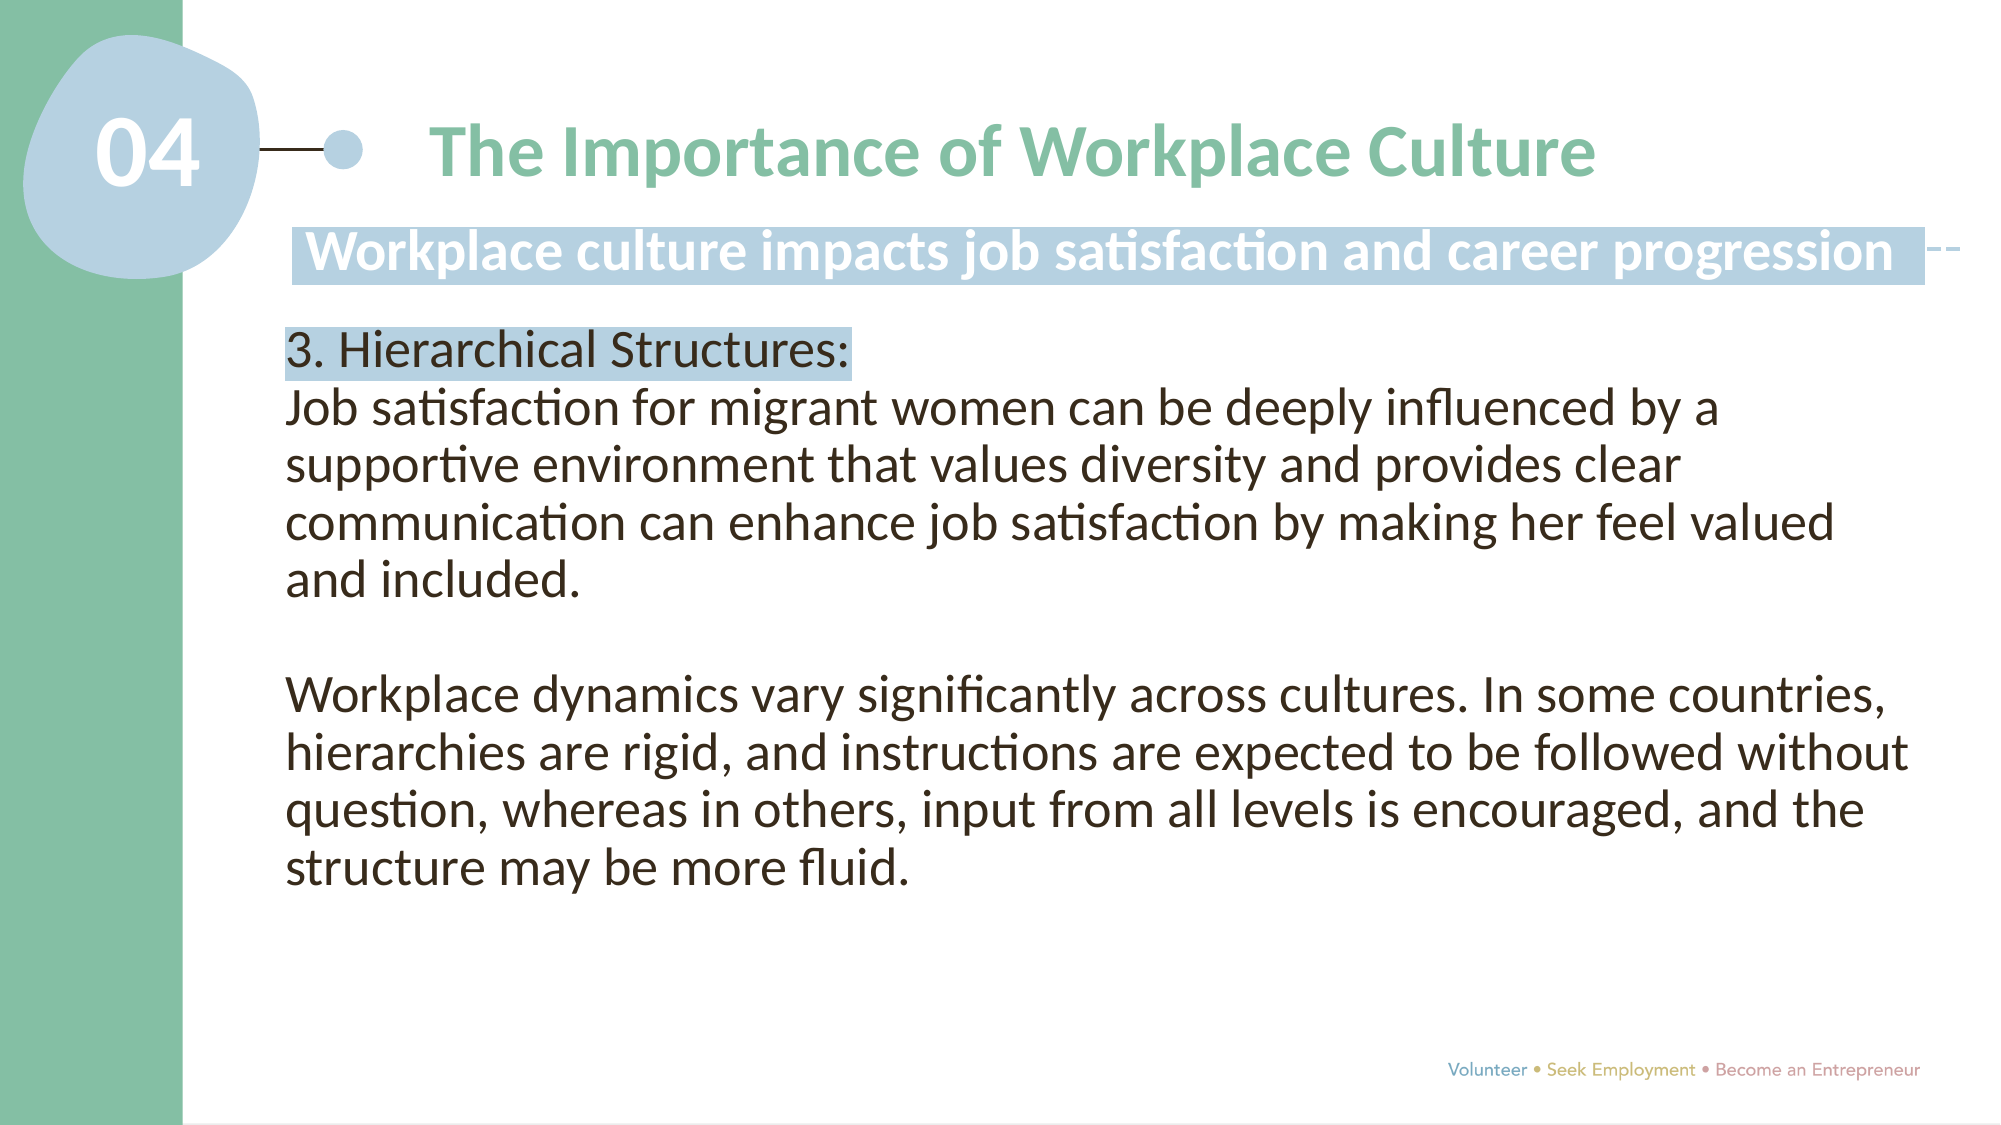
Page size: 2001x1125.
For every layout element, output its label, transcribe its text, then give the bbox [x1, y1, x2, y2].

text_box [0, 0, 184, 1125]
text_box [110, 129, 363, 170]
text_box [34, 230, 234, 280]
picture [1418, 1046, 1971, 1103]
text_box The Importance of Workplace Culture [414, 108, 1675, 204]
text_box 04 [21, 88, 275, 230]
text_box [55, 35, 249, 88]
text_box 3. Hierarchical Structures: Job satisfaction for migrant women can be deeply influenced by a supportive environment that values diversity and provides clear communication can enhance job satisfaction by making her feel valued and included. Workplace dynamics vary significantly across cultures. In some countries, hierarchies are rigid, and instructions are expected to be followed without question, whereas in others, input from all levels is encouraged, and the structure may be more fluid. [270, 313, 1946, 519]
text_box Workplace culture impacts job satisfaction and career progression: [276, 204, 1953, 290]
